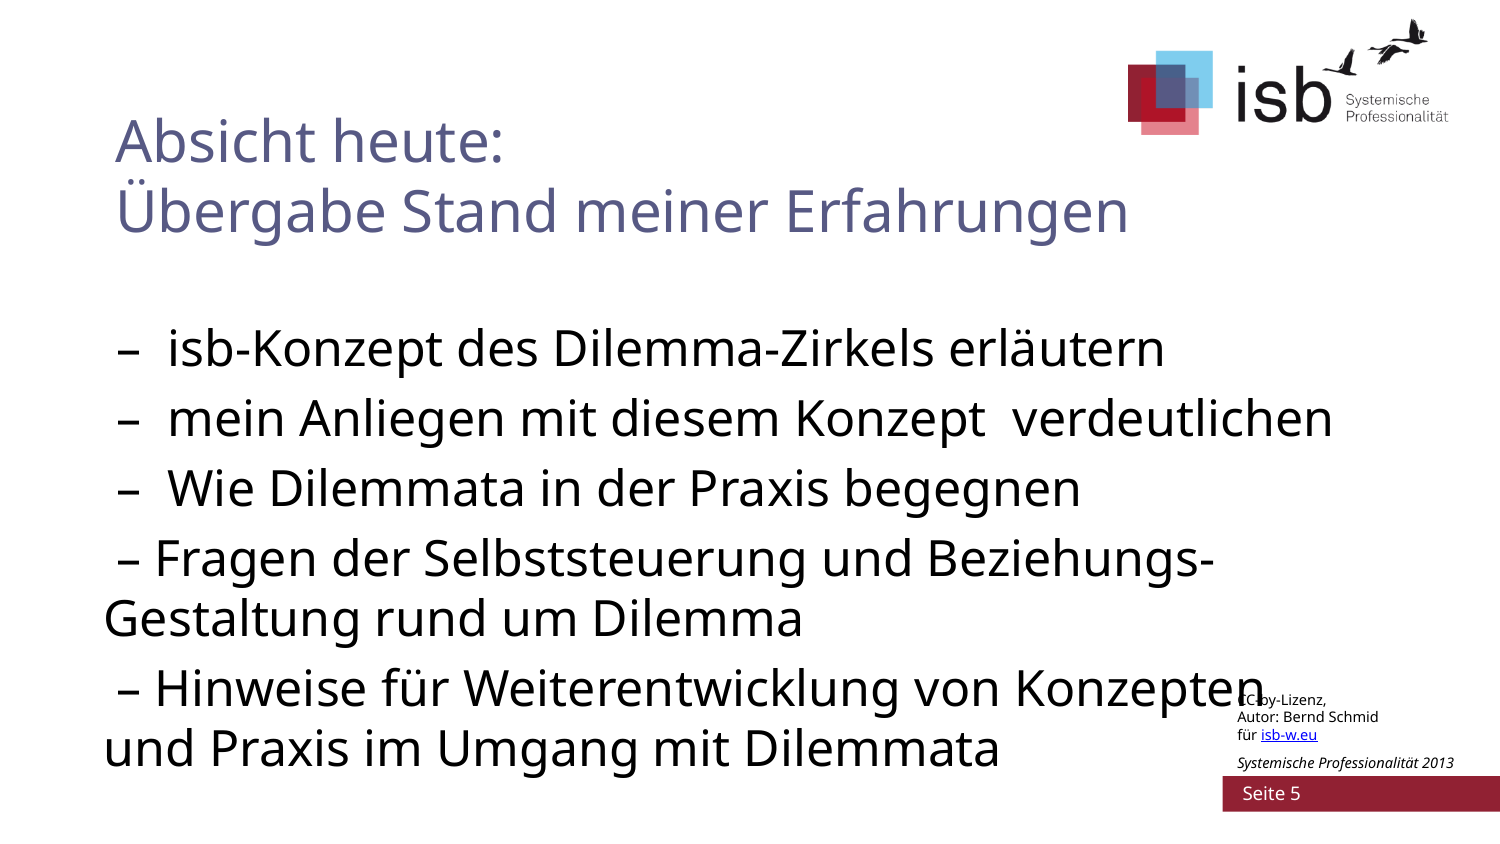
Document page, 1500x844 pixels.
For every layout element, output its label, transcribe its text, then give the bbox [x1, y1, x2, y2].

list – isb-Konzept des Dilemma-Zirkels erläutern – mein Anliegen mit diesem Konzept verdeutlichen – Wie Dilemmata in der Praxis begegnen – Fragen der Selbststeuerung und Beziehungs- Gestaltung rund um Dilemma – Hinweise für Weiterentwicklung von Konzepten und Praxis im Umgang mit Dilemmata [88, 303, 1377, 844]
title Absicht heute: Übergabe Stand meiner Erfahrungen [100, 67, 1247, 281]
picture [1128, 14, 1461, 139]
slide_number Seite 5 [1377, 776, 1500, 812]
